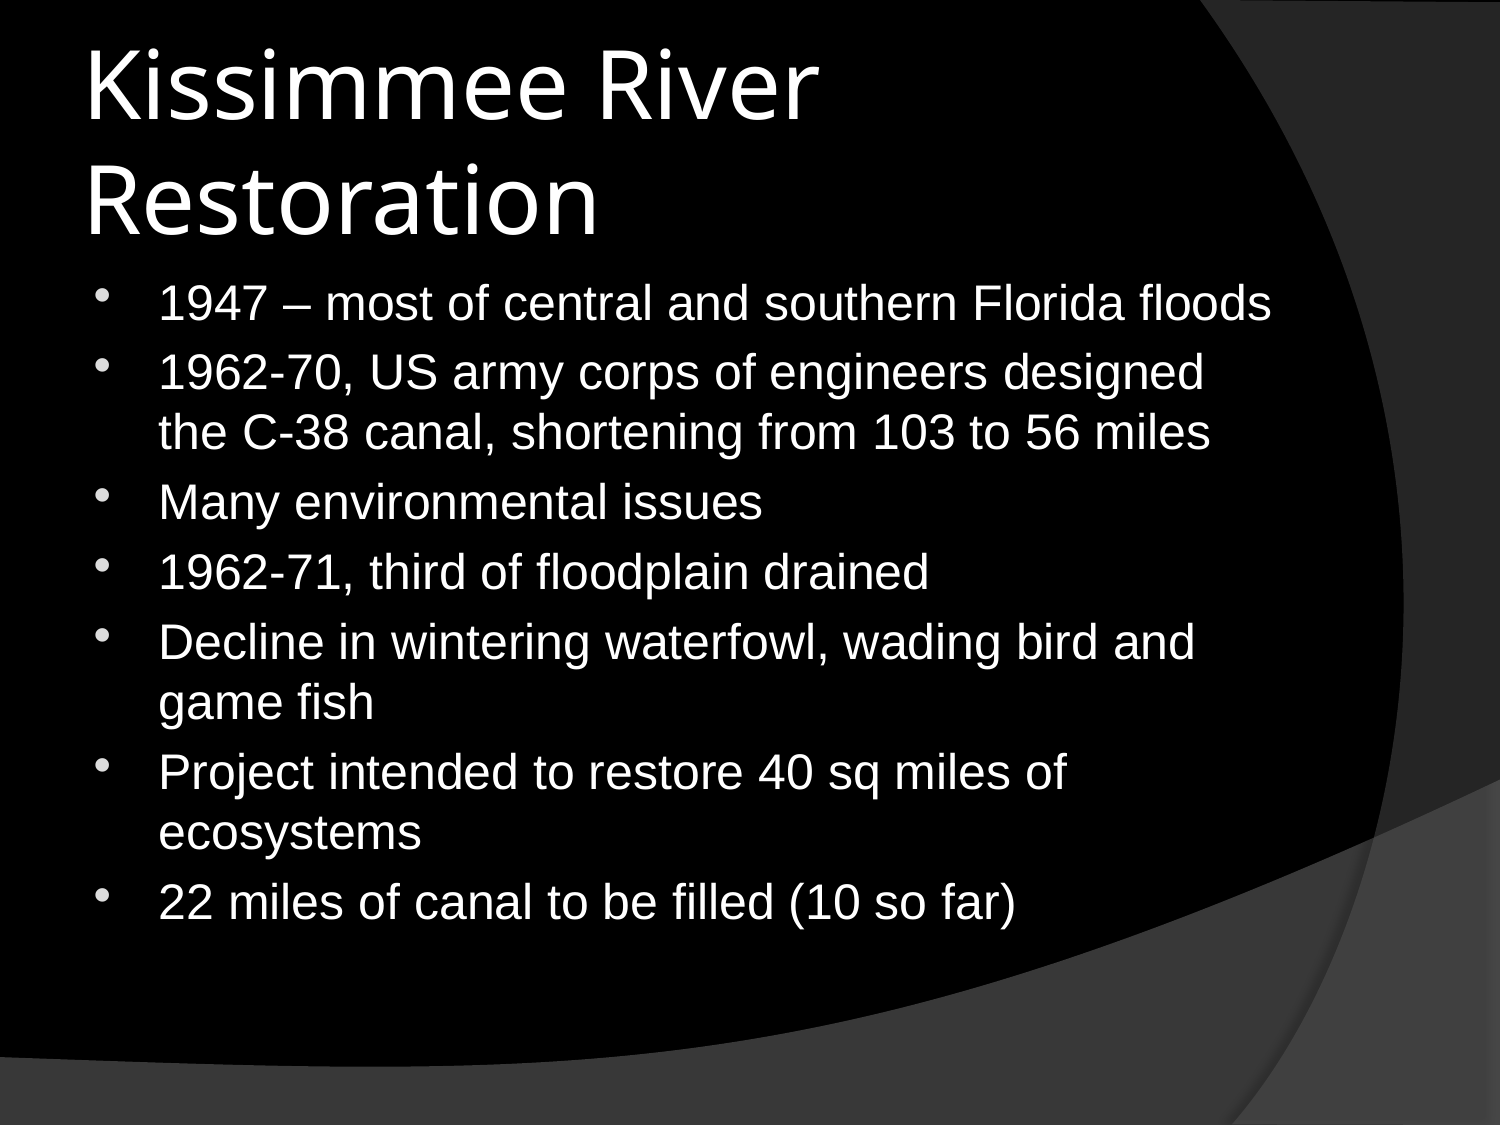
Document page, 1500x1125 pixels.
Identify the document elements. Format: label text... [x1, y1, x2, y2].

list 1947 – most of central and southern Florida floods 1962-70, US army corps of engineers designed the C-38 canal, shortening from 103 to 56 miles Many environmental issues 1962-71, third of floodplain drained Decline in wintering waterfowl, wading bird and game fish Project intended to restore 40 sq miles of ecosystems 22 miles of canal to be filled (10 so far) [75, 262, 1300, 1005]
title Kissimmee River Restoration [75, 45, 1300, 233]
